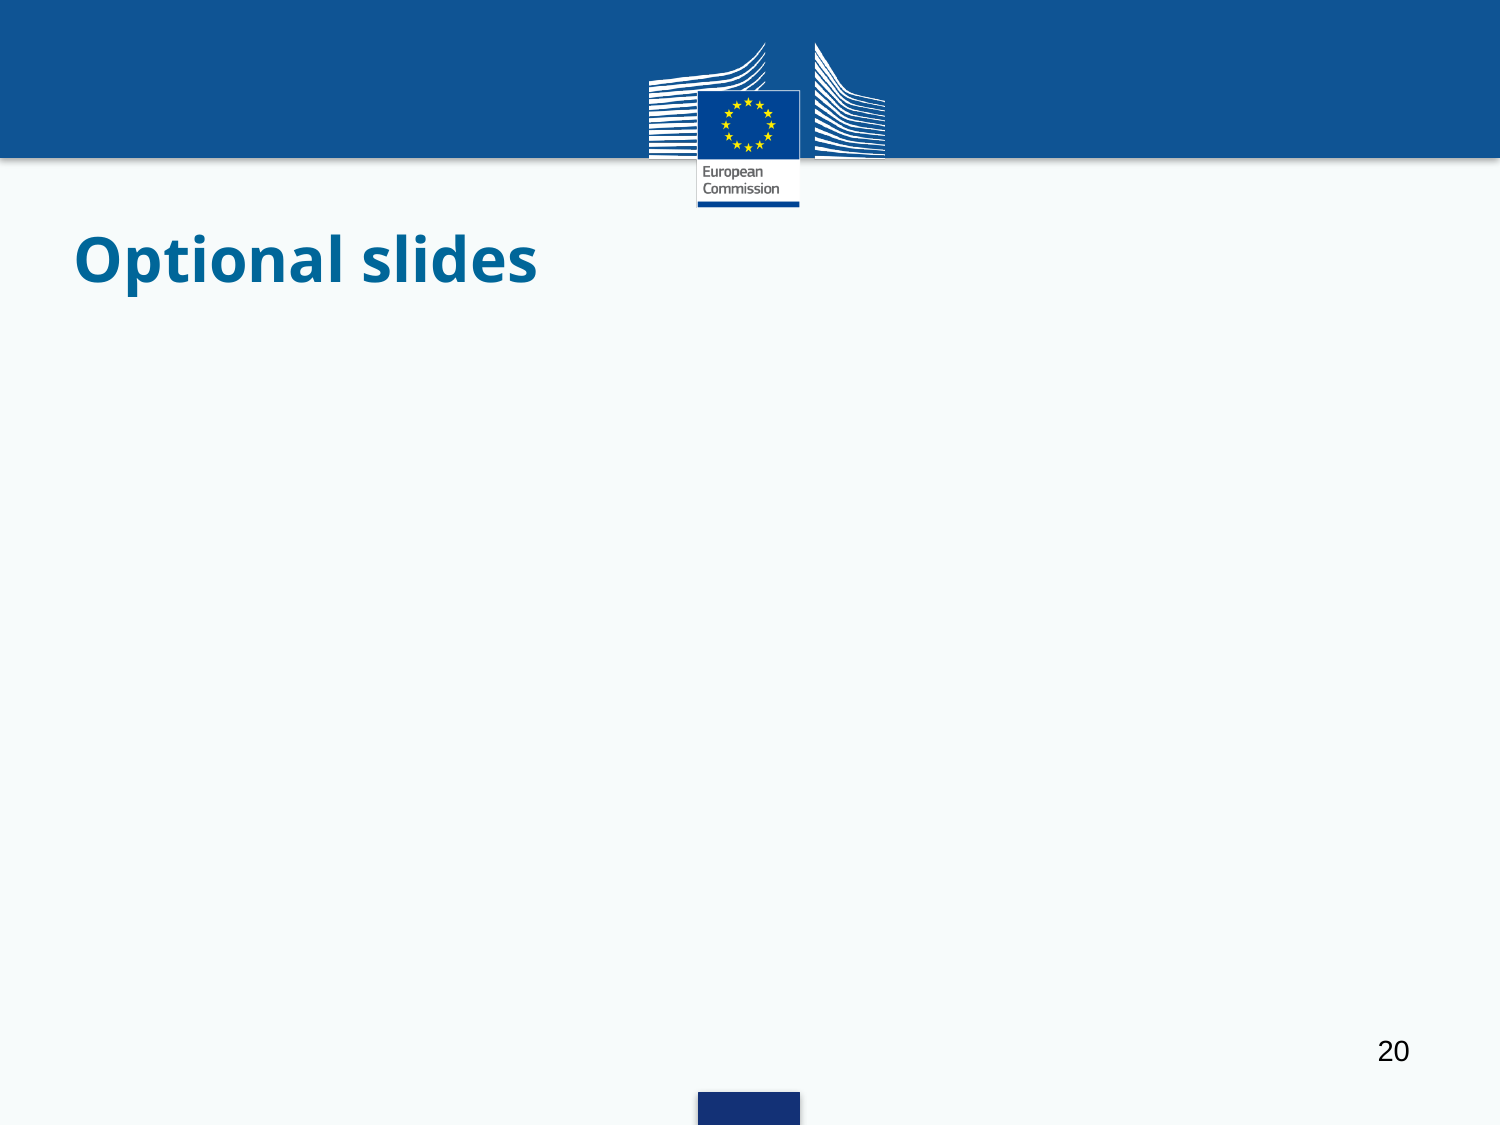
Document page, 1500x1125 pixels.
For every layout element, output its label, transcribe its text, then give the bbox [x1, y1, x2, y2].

picture [649, 42, 885, 156]
slide_number 20 [1074, 1024, 1426, 1103]
title Optional slides [0, 156, 1351, 360]
